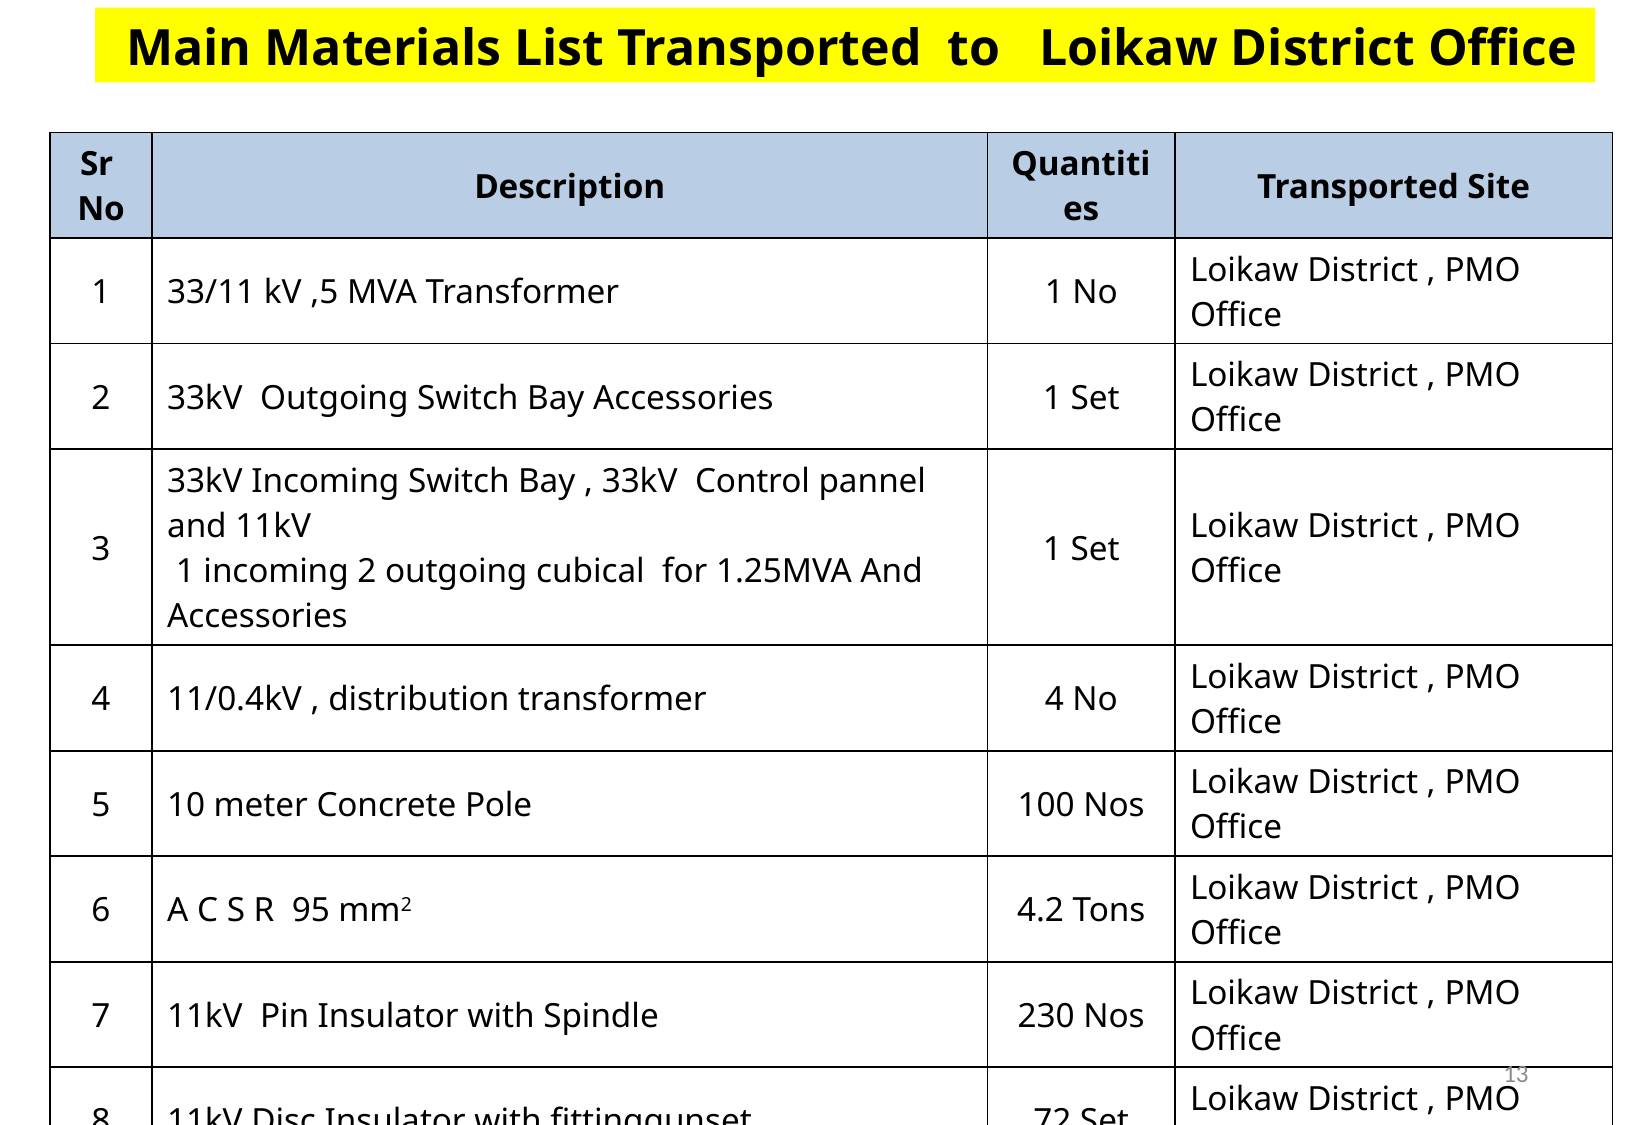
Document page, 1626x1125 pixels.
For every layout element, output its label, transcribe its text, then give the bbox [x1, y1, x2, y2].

table_cell 230 Nos [988, 963, 1174, 1066]
table_cell 3 [51, 450, 151, 644]
table_cell 33kV Incoming Switch Bay , 33kV Control pannel and 11kV 1 incoming 2 outgoing cubical for 1.25MVA And Accessories [153, 450, 987, 644]
table_cell 6 [51, 857, 151, 961]
slide_number 13 [1164, 1042, 1544, 1103]
table_cell Loikaw District , PMO Office [1176, 857, 1612, 961]
table_cell Loikaw District , PMO Office [1176, 752, 1612, 855]
table_cell 5 [51, 752, 151, 855]
table_header Sr No [51, 133, 151, 237]
table_cell 10 meter Concrete Pole [153, 752, 987, 855]
table_cell 1 Set [988, 450, 1174, 644]
table_cell 7 [51, 963, 151, 1066]
table_cell Loikaw District , PMO Office [1176, 344, 1612, 448]
table_cell 1 [51, 239, 151, 343]
table_cell 2 [51, 344, 151, 448]
table_cell Loikaw District , PMO Office [1176, 239, 1612, 343]
table_cell 1 Set [988, 344, 1174, 448]
table_header Quantities [988, 133, 1174, 237]
table_cell 33/11 kV ,5 MVA Transformer [153, 239, 987, 343]
table_cell 8 [51, 1068, 151, 1125]
table_cell 1 No [988, 239, 1174, 343]
text_box Main Materials List Transported to Loikaw District Office [95, 7, 1596, 83]
table_header Transported Site [1176, 133, 1612, 237]
table_cell 4 [51, 646, 151, 750]
table_cell 11/0.4kV , distribution transformer [153, 646, 987, 750]
table_header Description [153, 133, 987, 237]
table_cell 11kV Disc Insulator with fittinggunset [153, 1068, 987, 1125]
table_cell 100 Nos [988, 752, 1174, 855]
table_cell 33kV Outgoing Switch Bay Accessories [153, 344, 987, 448]
table_cell 4.2 Tons [988, 857, 1174, 961]
table_cell Loikaw District , PMO Office [1176, 646, 1612, 750]
table_cell Loikaw District , PMO Office [1176, 963, 1612, 1066]
table_cell 72 Set [988, 1068, 1174, 1125]
table_cell Loikaw District , PMO Office [1176, 450, 1612, 644]
table_cell 4 No [988, 646, 1174, 750]
table_cell 11kV Pin Insulator with Spindle [153, 963, 987, 1066]
table_cell Loikaw District , PMO Office [1176, 1068, 1612, 1125]
table_cell A C S R 95 mm2 [153, 857, 987, 961]
